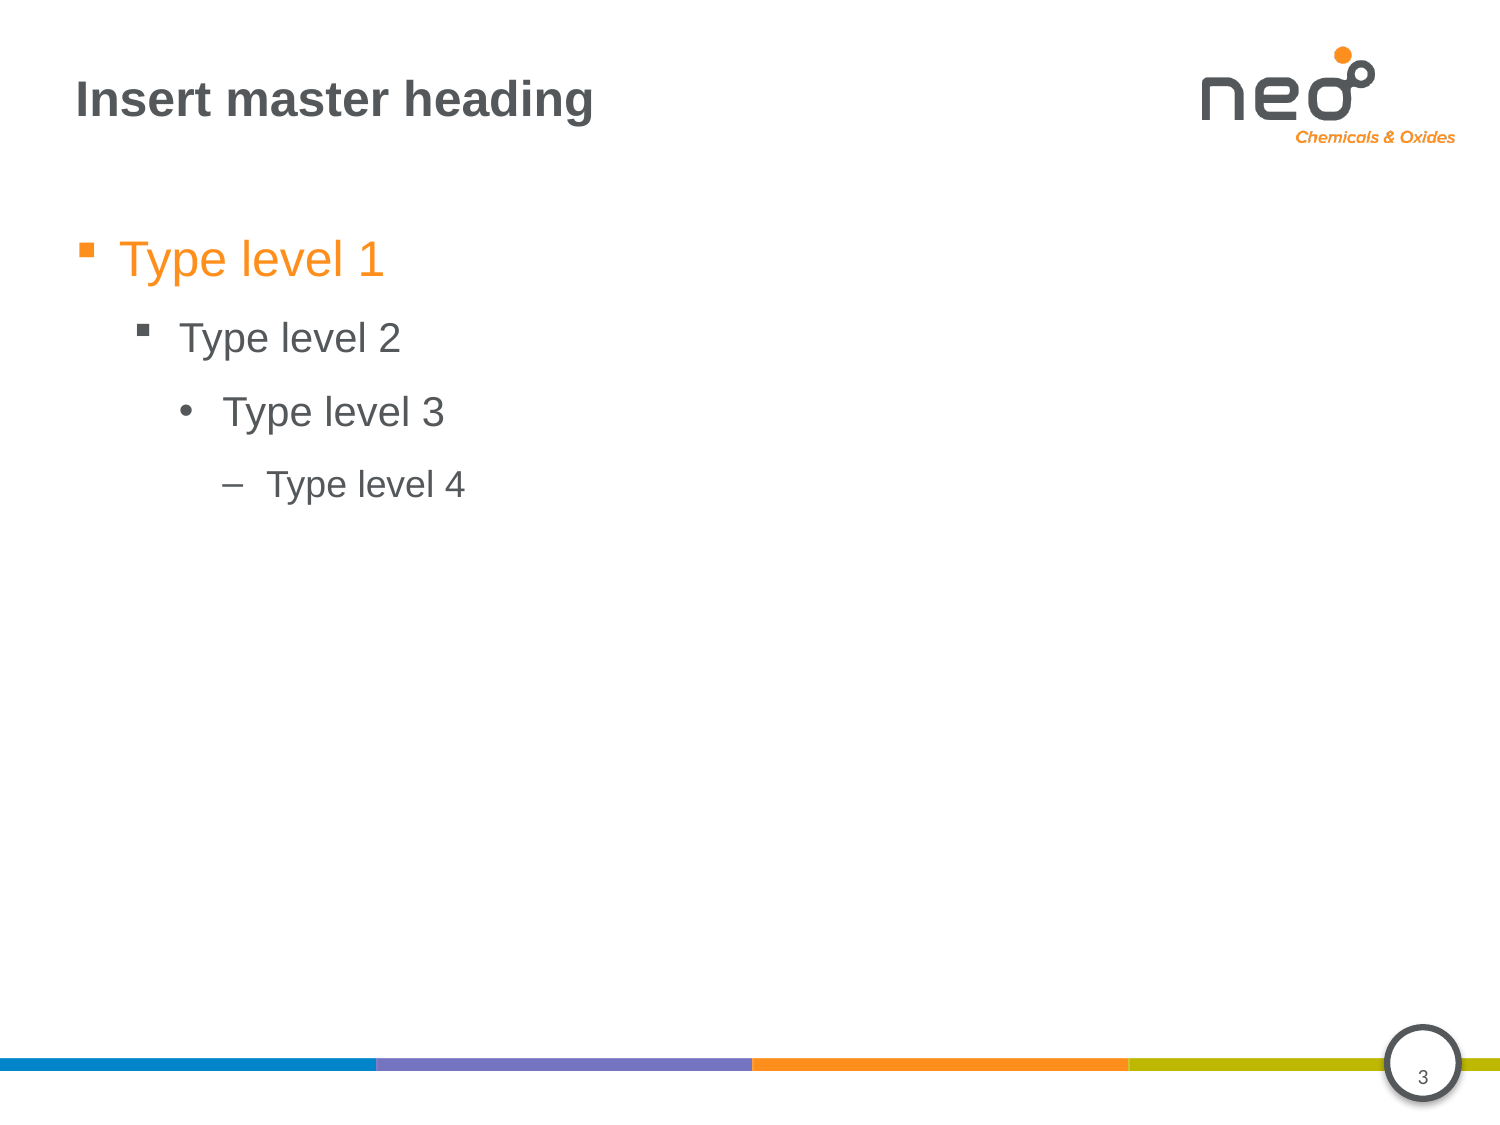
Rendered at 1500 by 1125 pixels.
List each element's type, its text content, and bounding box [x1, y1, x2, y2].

picture [377, 1058, 1384, 1071]
picture [1462, 1058, 1500, 1071]
picture [1169, 4, 1480, 185]
list Type level 1 Type level 2 Type level 3 Type level 4 [60, 218, 1436, 995]
title Insert master heading [60, 12, 1240, 181]
